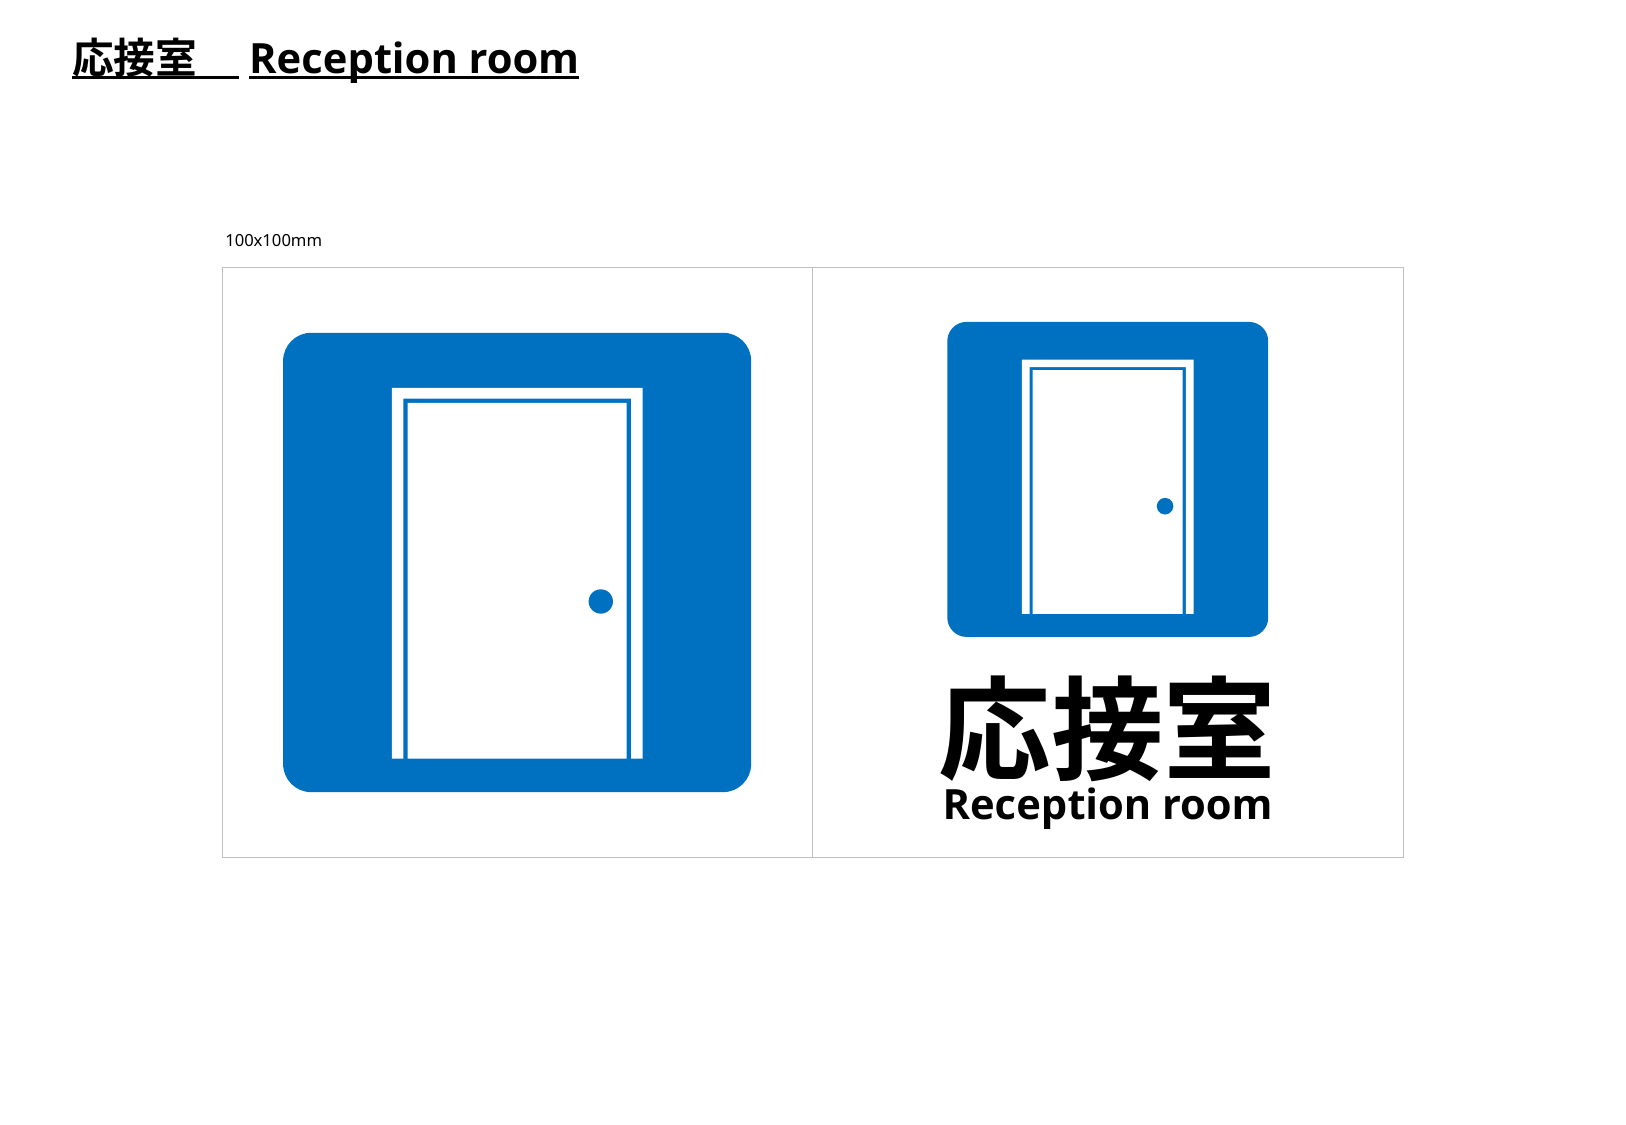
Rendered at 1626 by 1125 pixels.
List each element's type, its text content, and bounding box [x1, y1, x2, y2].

text_box [221, 266, 811, 859]
text_box [811, 266, 1404, 859]
text_box 応接室 [924, 651, 1292, 802]
text_box 応接室 Reception room [57, 24, 595, 89]
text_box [283, 332, 752, 793]
text_box Reception room [927, 770, 1288, 836]
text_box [947, 321, 1269, 637]
text_box 100x100mm [225, 229, 323, 250]
